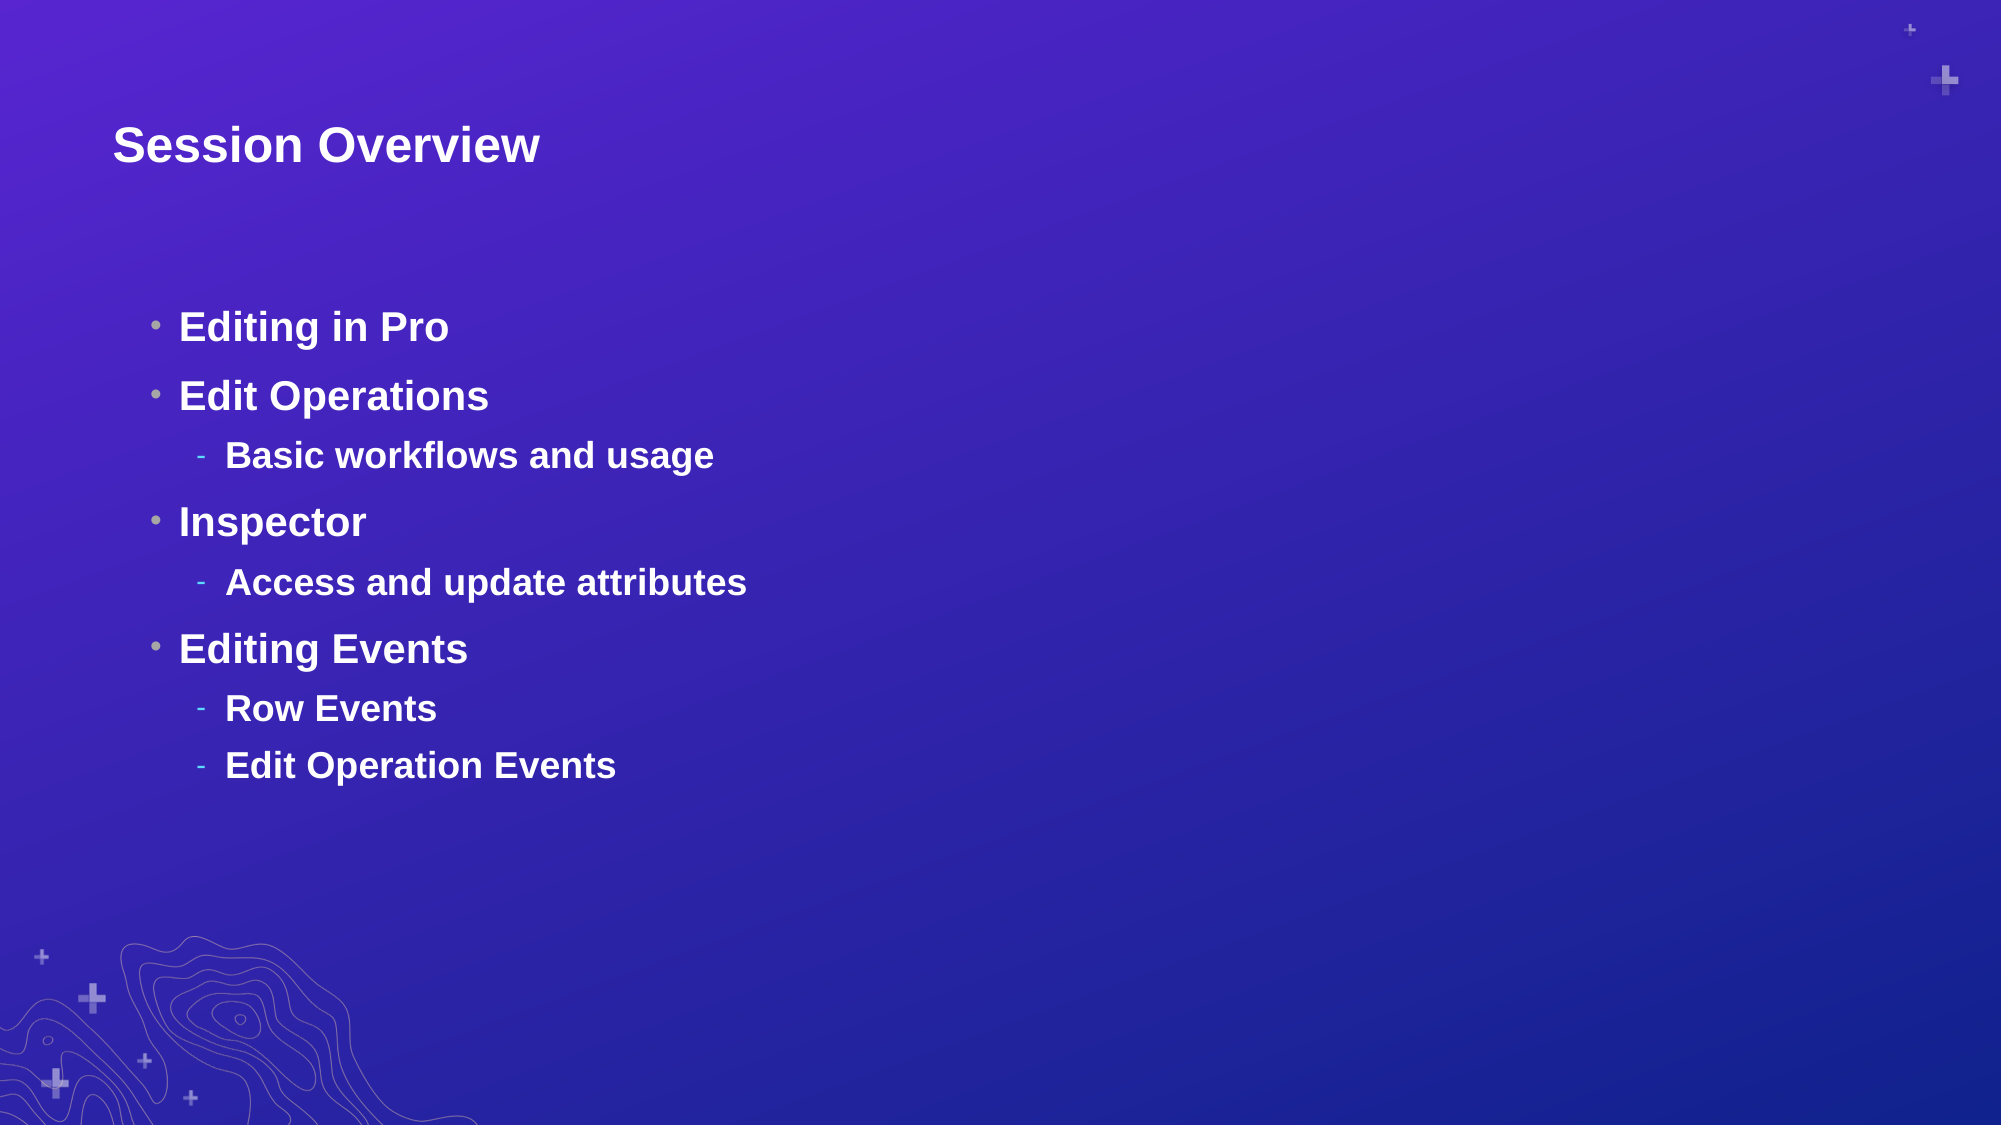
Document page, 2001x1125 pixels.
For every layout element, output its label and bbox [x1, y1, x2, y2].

text_box [0, 0, 2000, 1125]
